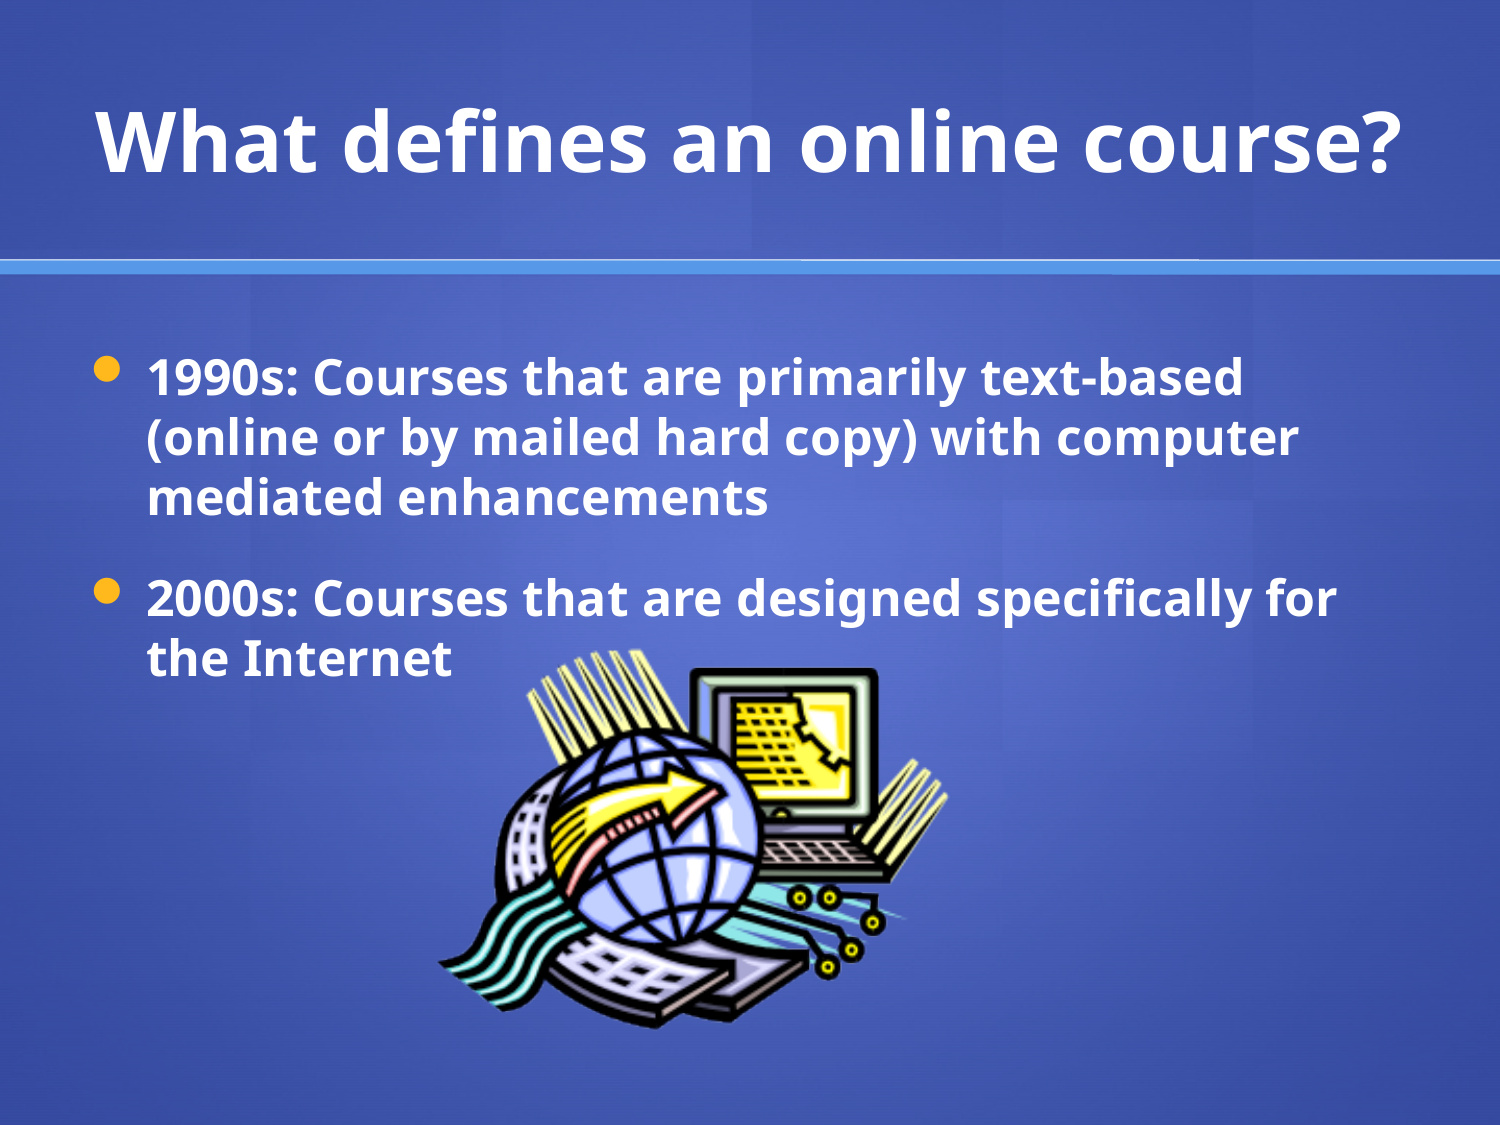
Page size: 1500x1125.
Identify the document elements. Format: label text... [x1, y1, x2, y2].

list 1990s: Courses that are primarily text-based (online or by mailed hard copy) with computer mediated enhancements 2000s: Courses that are designed specifically for the Internet [75, 337, 1425, 988]
title What defines an online course? [75, 45, 1425, 233]
picture [432, 644, 955, 1036]
